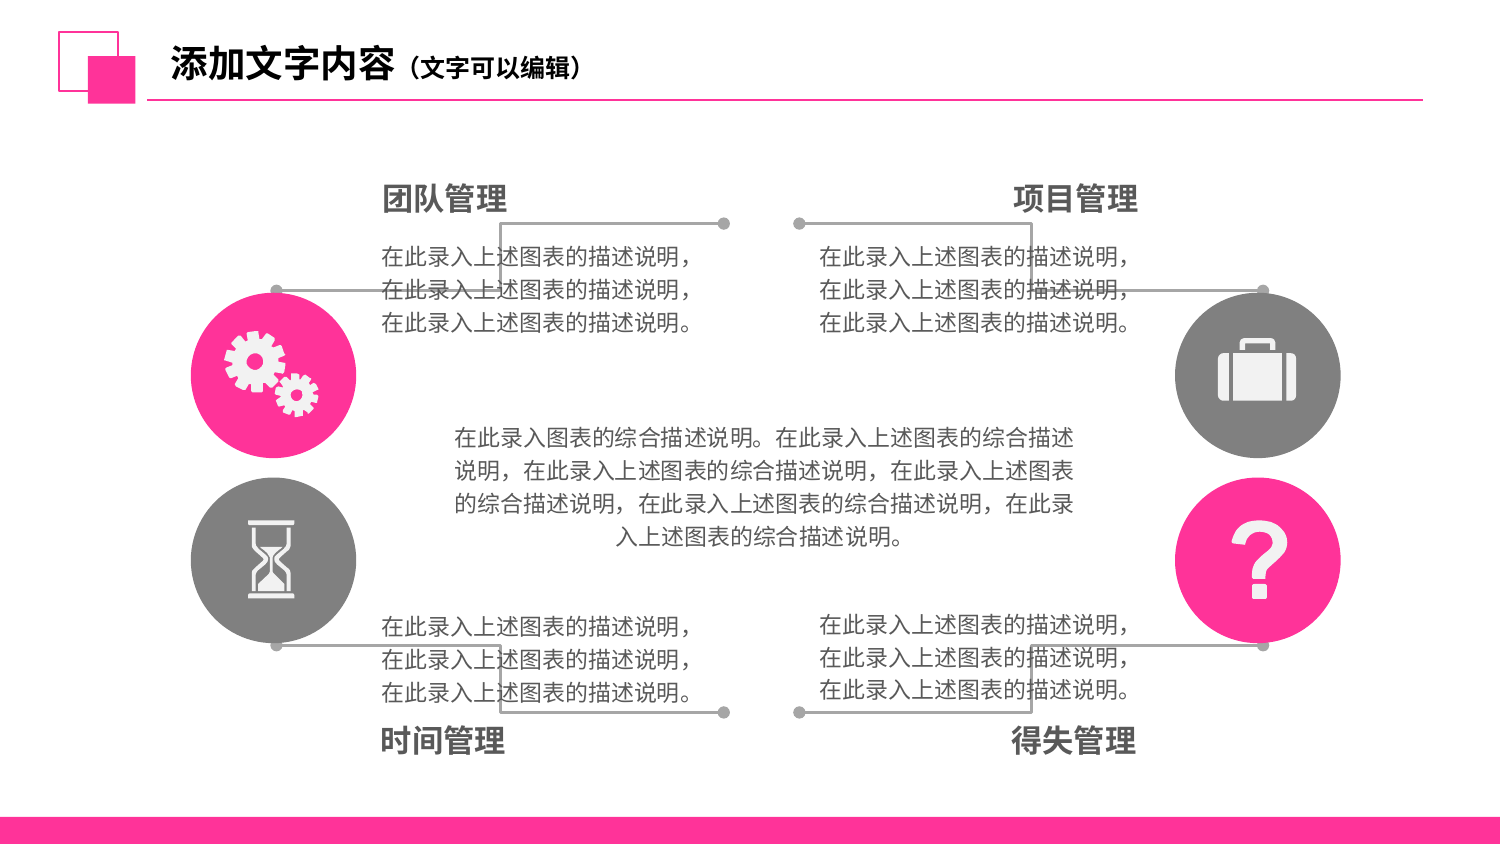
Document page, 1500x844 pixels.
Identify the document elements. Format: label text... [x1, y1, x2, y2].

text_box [190, 292, 357, 459]
text_box 在此录入上述图表的描述说明，在此录入上述图表的描述说明，在此录入上述图表的描述说明。 [369, 299, 724, 356]
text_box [1174, 292, 1341, 459]
text_box 在此录入上述图表的描述说明，在此录入上述图表的描述说明，在此录入上述图表的描述说明。 [808, 300, 1161, 375]
text_box 项目管理 [1002, 173, 1150, 221]
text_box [799, 644, 1264, 713]
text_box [276, 644, 724, 713]
text_box 在此录入上述图表的描述说明，在此录入上述图表的描述说明，在此录入上述图表的描述说明。 [369, 601, 724, 644]
text_box 时间管理 [369, 722, 518, 764]
text_box 添加文字内容（文字可以编辑） [159, 34, 736, 91]
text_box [1174, 477, 1341, 644]
text_box 得失管理 [1000, 722, 1149, 764]
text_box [190, 477, 357, 644]
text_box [799, 223, 1264, 291]
text_box 在此录入上述图表的描述说明，在此录入上述图表的描述说明，在此录入上述图表的描述说明。 [808, 599, 1161, 643]
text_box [276, 223, 724, 291]
text_box 在此录入图表的综合描述说明。在此录入上述图表的综合描述说明，在此录入上述图表的综合描述说明，在此录入上述图表的综合描述说明，在此录入上述图表的综合描述说明，在此录入上述图表的综合描述说明。 [441, 413, 1089, 555]
text_box 团队管理 [371, 173, 519, 221]
